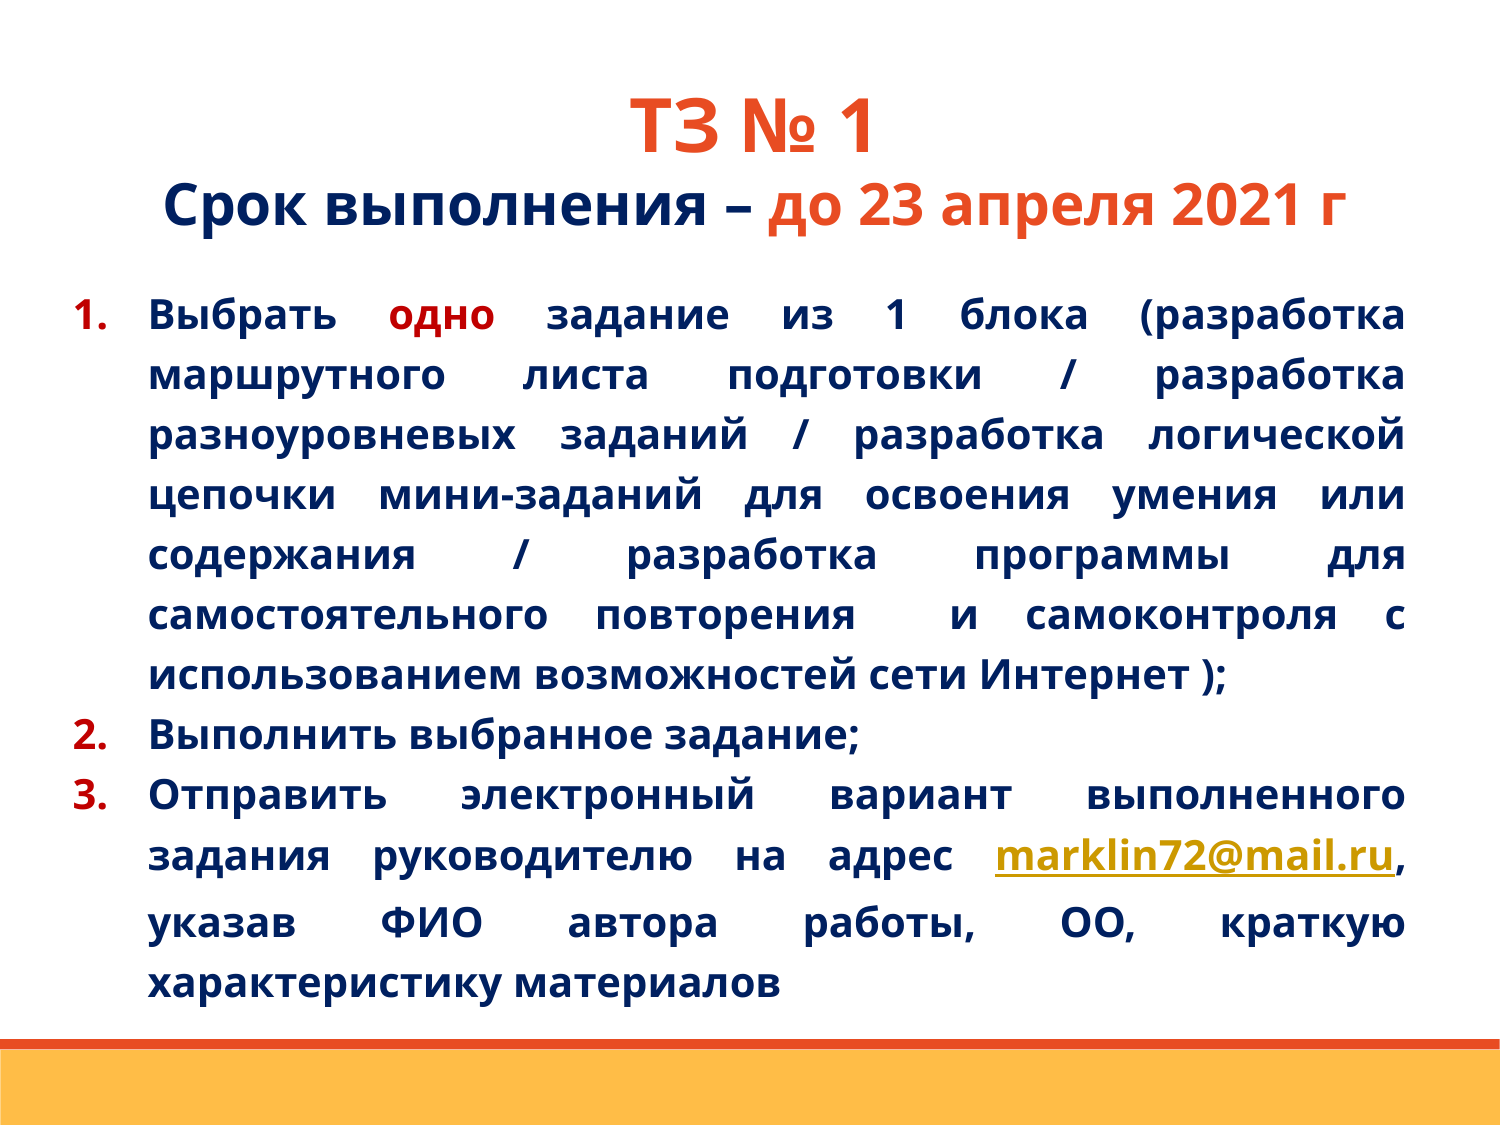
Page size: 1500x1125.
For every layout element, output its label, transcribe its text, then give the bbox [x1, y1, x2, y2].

text_box Выбрать одно задание из 1 блока (разработка маршрутного листа подготовки / разработка разноуровневых заданий / разработка логической цепочки мини-заданий для освоения умения или содержания / разработка программы для самостоятельного повторения и самоконтроля с использованием возможностей сети Интернет ); Выполнить выбранное задание; Отправить электронный вариант выполненного задания руководителю на адрес marklin72@mail.ru, указав ФИО автора работы, ОО, краткую характеристику материалов [57, 270, 1422, 1014]
text_box ТЗ № 1 Срок выполнения – до 23 апреля 2021 г [74, 69, 1436, 245]
